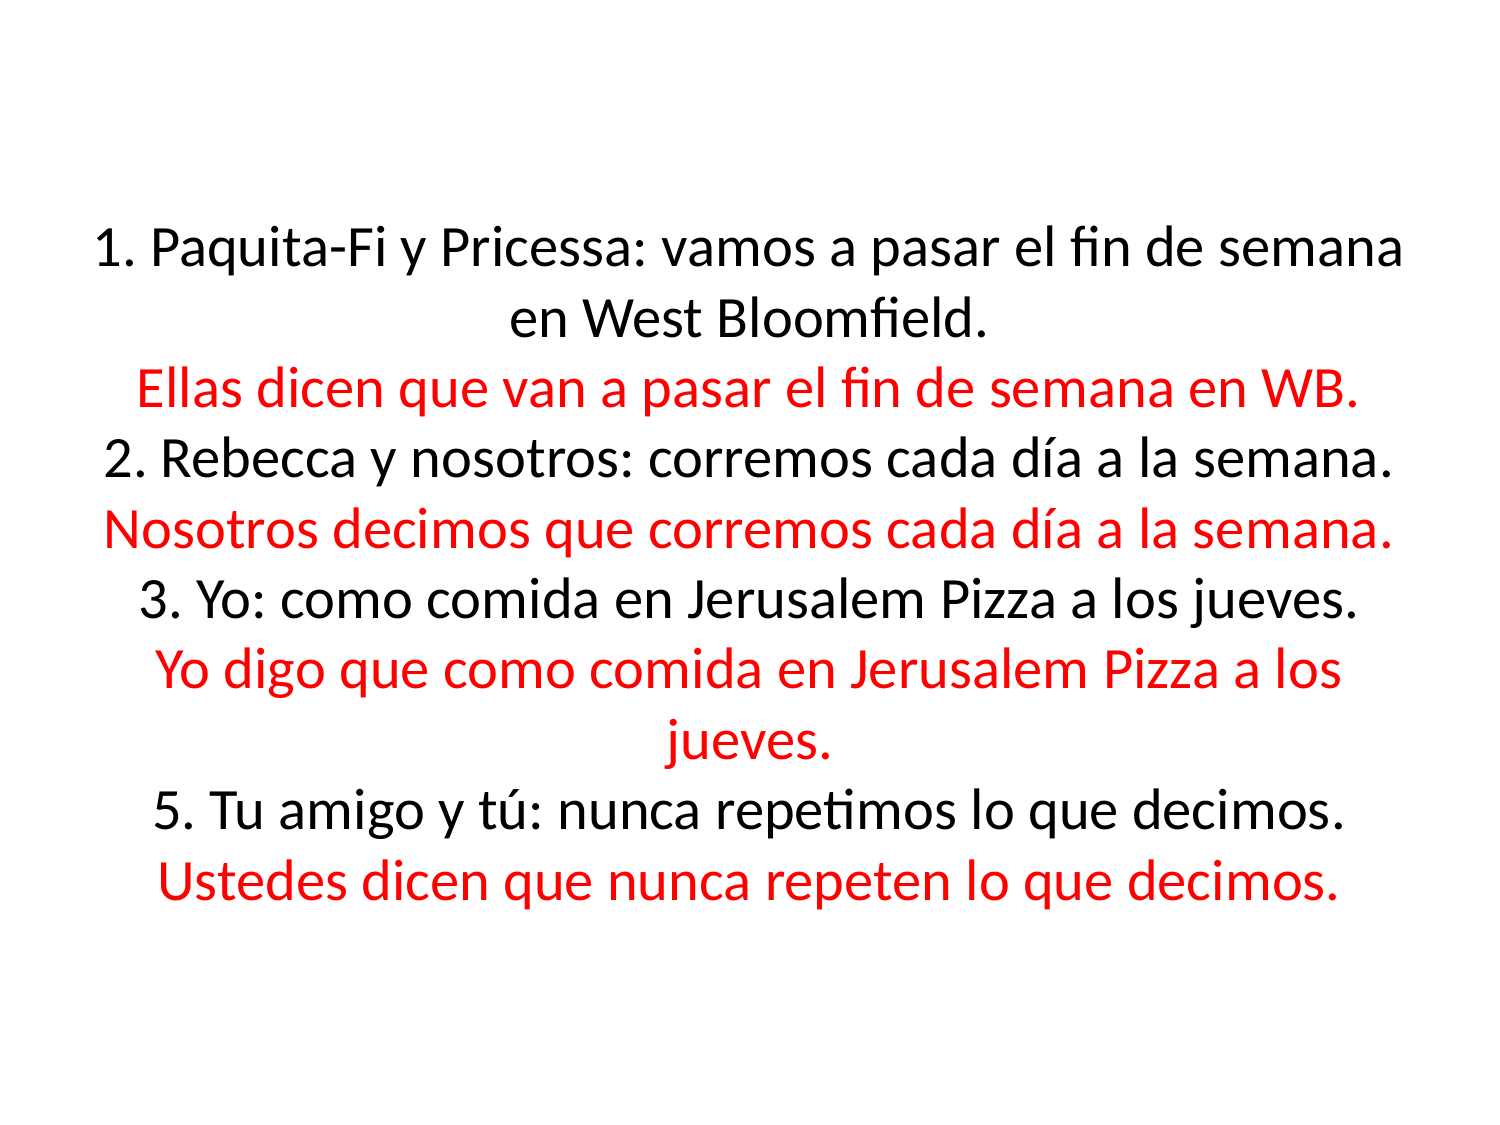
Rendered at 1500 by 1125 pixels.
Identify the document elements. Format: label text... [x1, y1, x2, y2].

title 1. Paquita-Fi y Pricessa: vamos a pasar el fin de semana en West Bloomfield. Ellas dicen que van a pasar el fin de semana en WB. 2. Rebecca y nosotros: corremos cada día a la semana. Nosotros decimos que corremos cada día a la semana. 3. Yo: como comida en Jerusalem Pizza a los jueves. Yo digo que como comida en Jerusalem Pizza a los jueves. 5. Tu amigo y tú: nunca repetimos lo que decimos. Ustedes dicen que nunca repeten lo que decimos. [75, 45, 1425, 1075]
